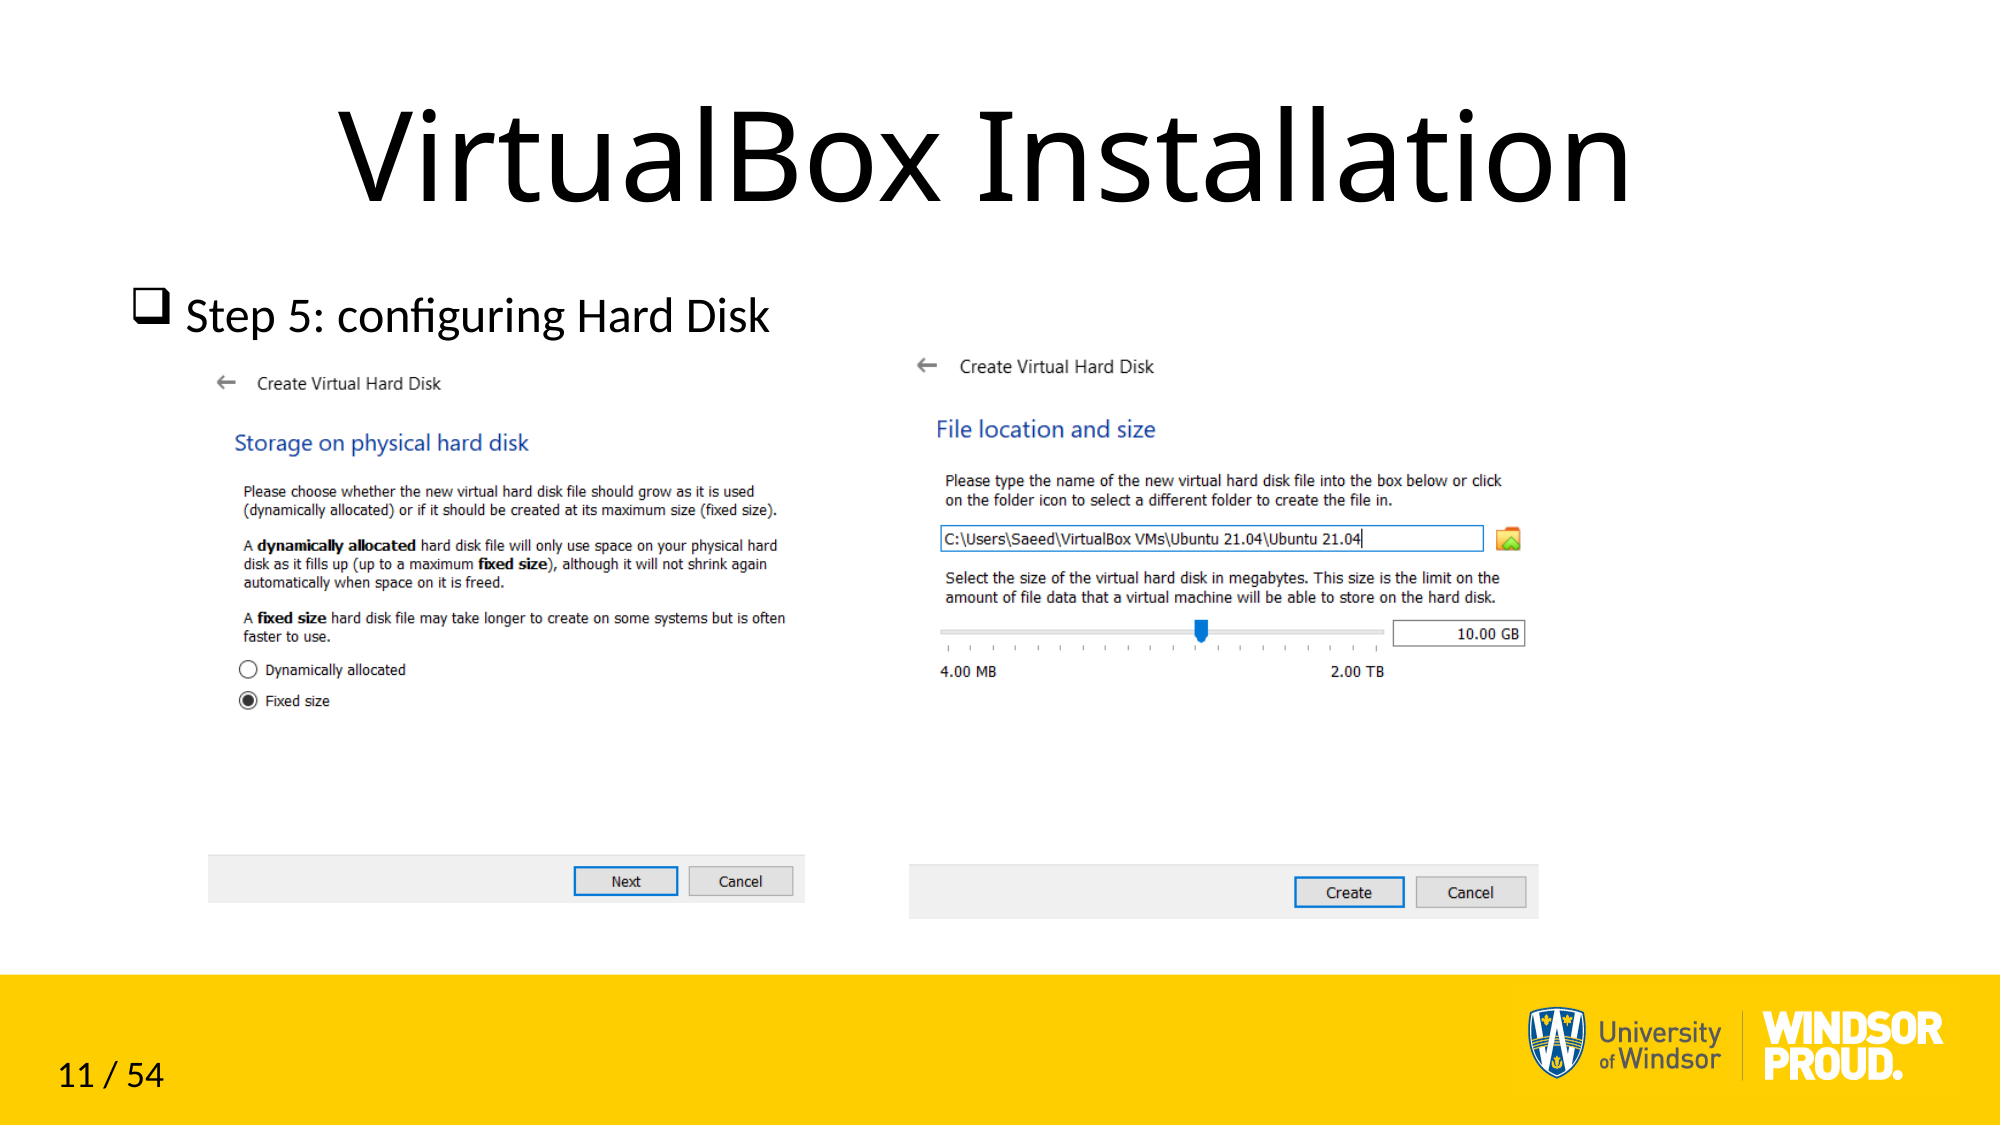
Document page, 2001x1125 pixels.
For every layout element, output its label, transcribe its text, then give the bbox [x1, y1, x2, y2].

slide_number 11 [42, 1042, 525, 1103]
subtitle Step 5: configuring Hard Disk [114, 281, 1893, 930]
picture [0, 0, 2000, 1125]
title VirtualBox Installation [249, 48, 1726, 237]
